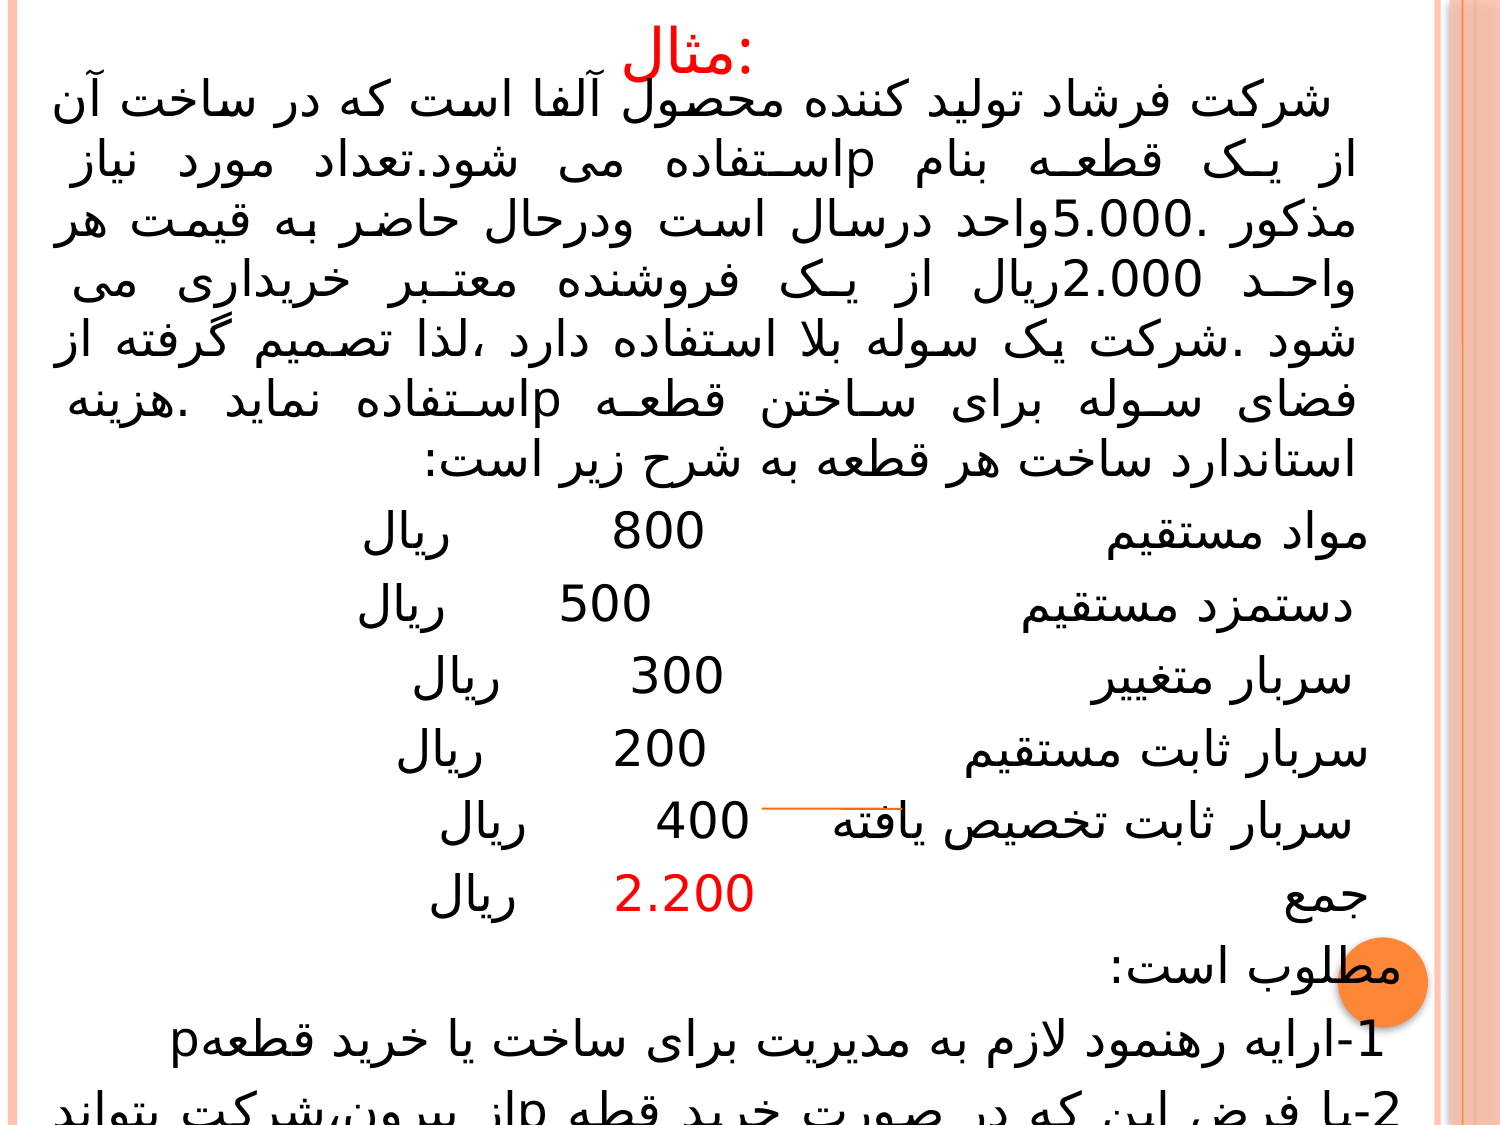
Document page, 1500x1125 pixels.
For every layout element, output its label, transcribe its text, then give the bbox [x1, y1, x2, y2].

title مثال: [75, 0, 1300, 58]
list شرکت فرشاد تولید کننده محصول آلفا است که در ساخت آن از یک قطعه بنام pاستفاده می شود.تعداد مورد نیاز مذکور .5.000واحد درسال است ودرحال حاضر به قیمت هر واحد 2.000ریال از یک فروشنده معتبر خریداری می شود .شرکت یک سوله بلا استفاده دارد ،لذا تصمیم گرفته از فضای سوله برای ساختن قطعه pاستفاده نماید .هزینه استاندارد ساخت هر قطعه به شرح زیر است: مواد مستقیم 800 ریال دستمزد مستقیم 500 ریال سربار متغییر 300 ریال سربار ثابت مستقیم 200 ریال سربار ثابت تخصیص یافته 400 ریال جمع 2.200 ریال مطلوب است: 1-ارایه رهنمود لازم به مدیریت برای ساخت یا خرید قطعهp 2-با فرض این که در صورت خرید قطه pاز بیرون،شرکت بتواند به مبلغ1.200.000ریال سوله را اجاره دهد تصمیم صحیح چیست؟ [35, 58, 1418, 1062]
